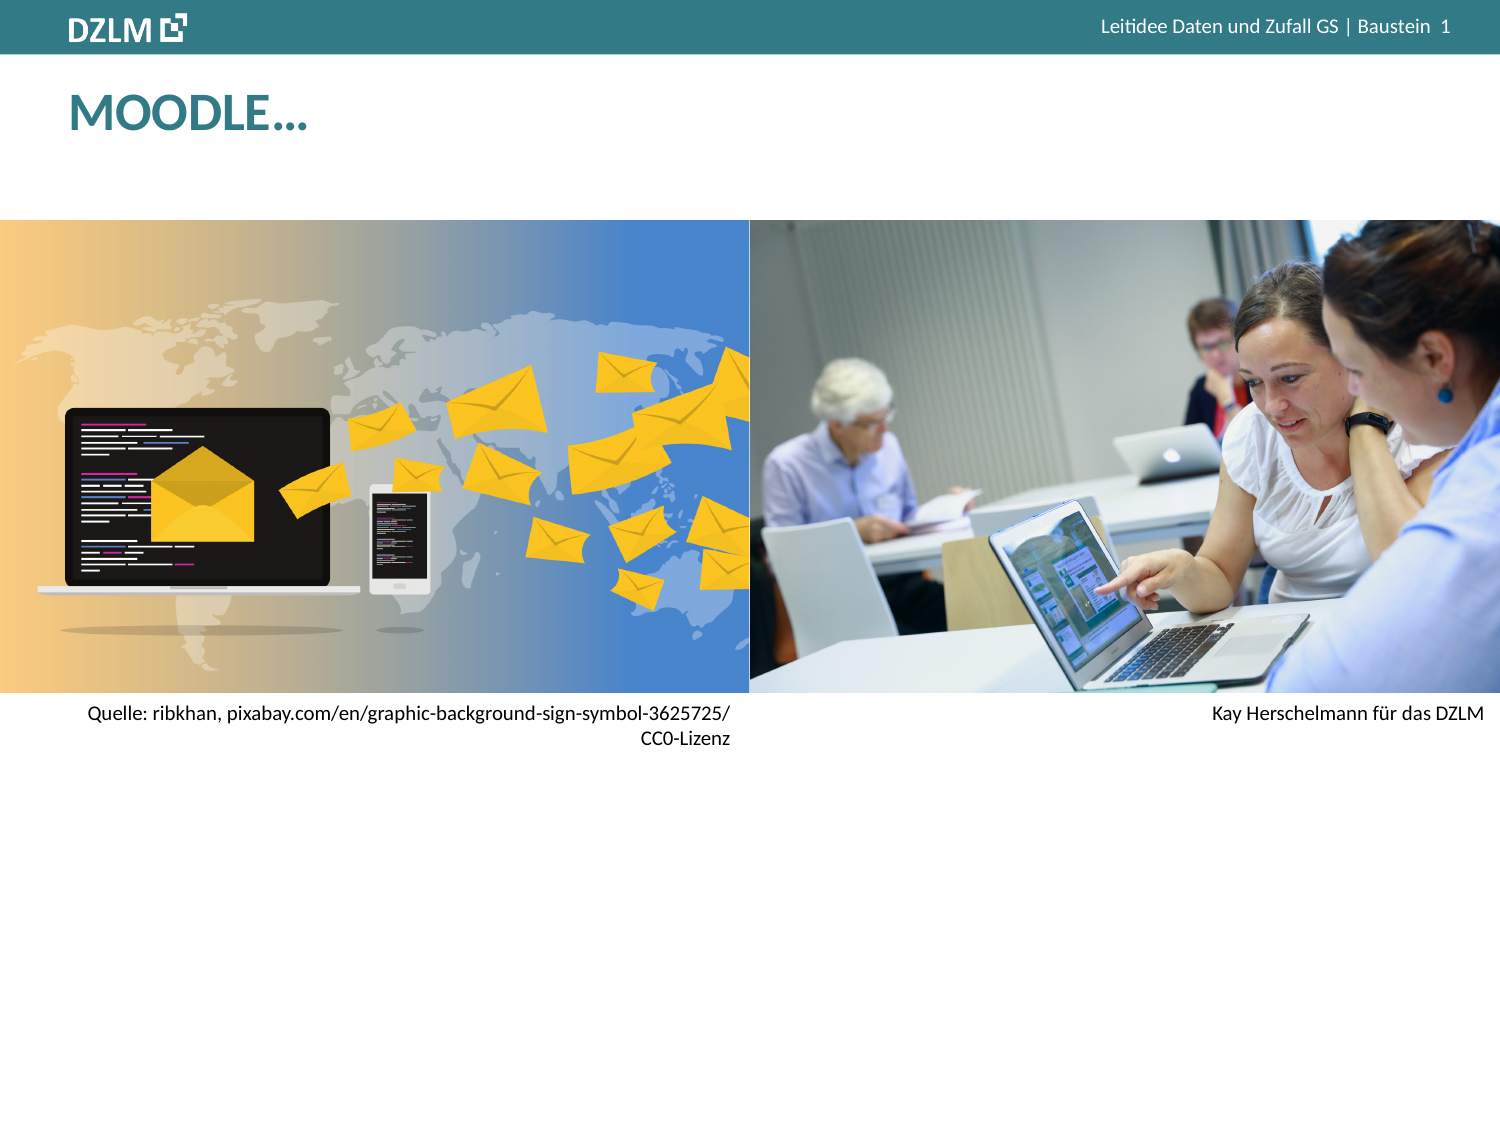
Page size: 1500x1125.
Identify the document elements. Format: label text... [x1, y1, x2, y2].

title MOODLE… [53, 68, 1436, 149]
text_box Quelle: ribkhan, pixabay.com/en/graphic-background-sign-symbol-3625725/ CC0-Lizenz [35, 702, 746, 758]
picture [0, 219, 1500, 693]
text_box Kay Herschelmann für das DZLM [789, 702, 1500, 733]
